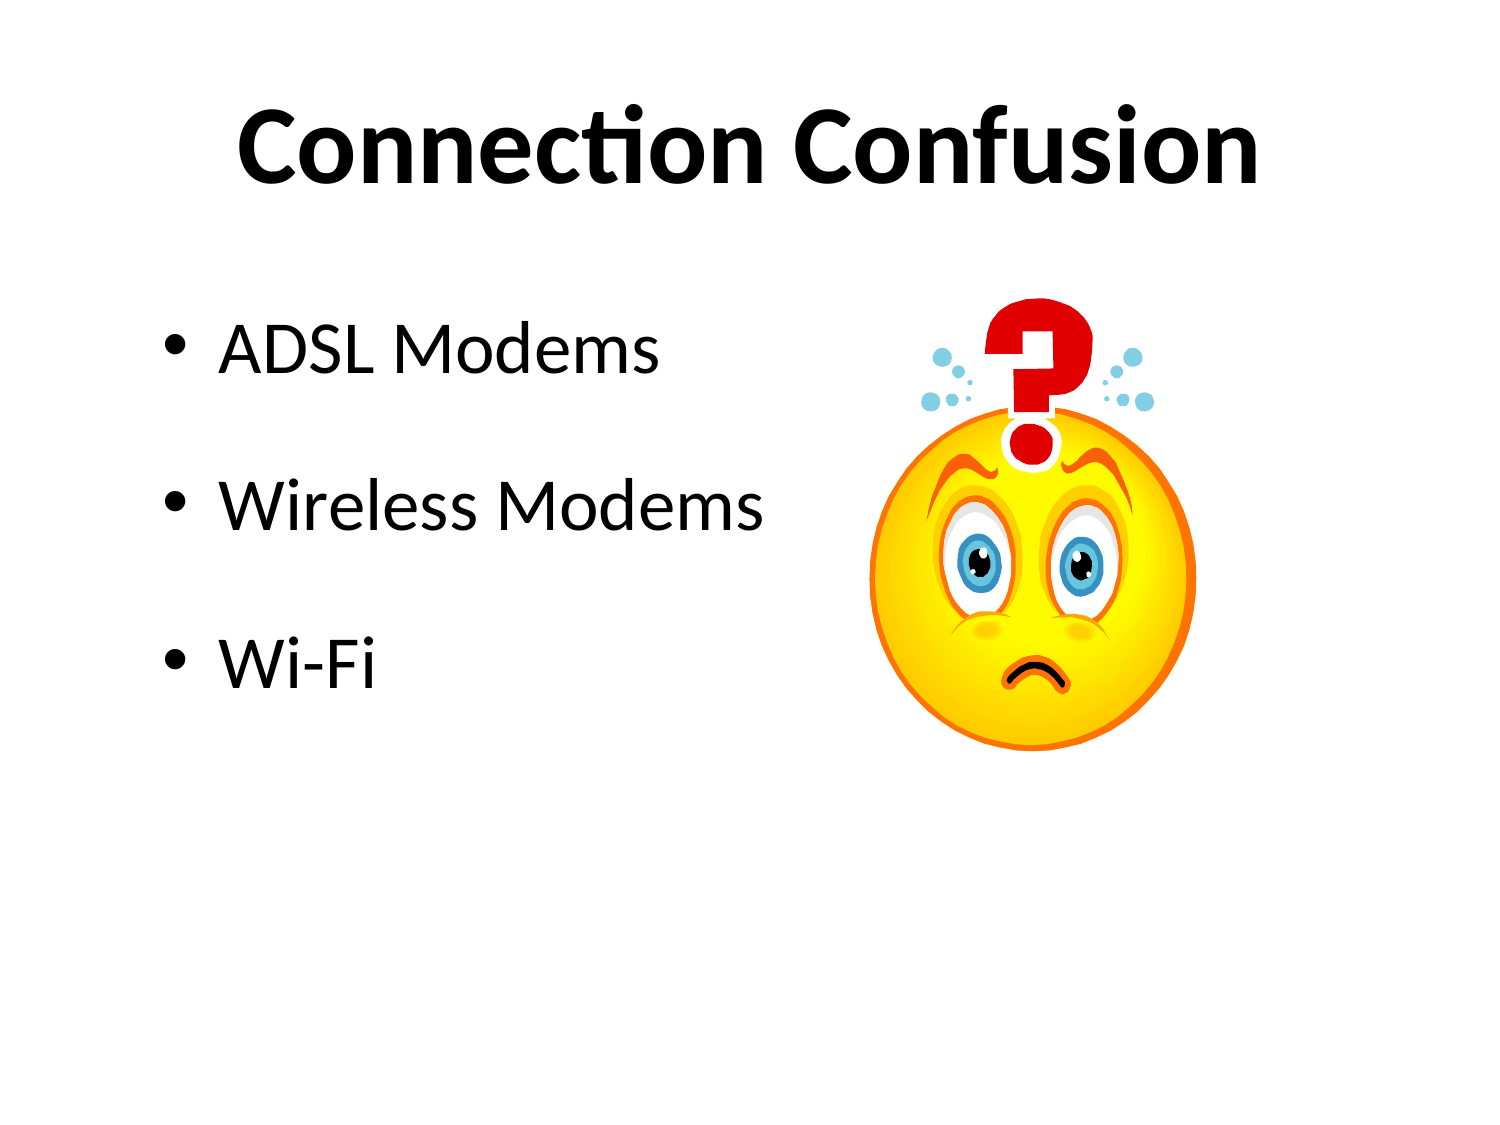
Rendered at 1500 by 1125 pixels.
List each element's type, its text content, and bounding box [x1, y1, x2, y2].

title Connection Confusion [75, 45, 1425, 233]
list ADSL Modems Wireless Modems Wi-Fi [147, 290, 1415, 934]
picture [867, 290, 1199, 753]
